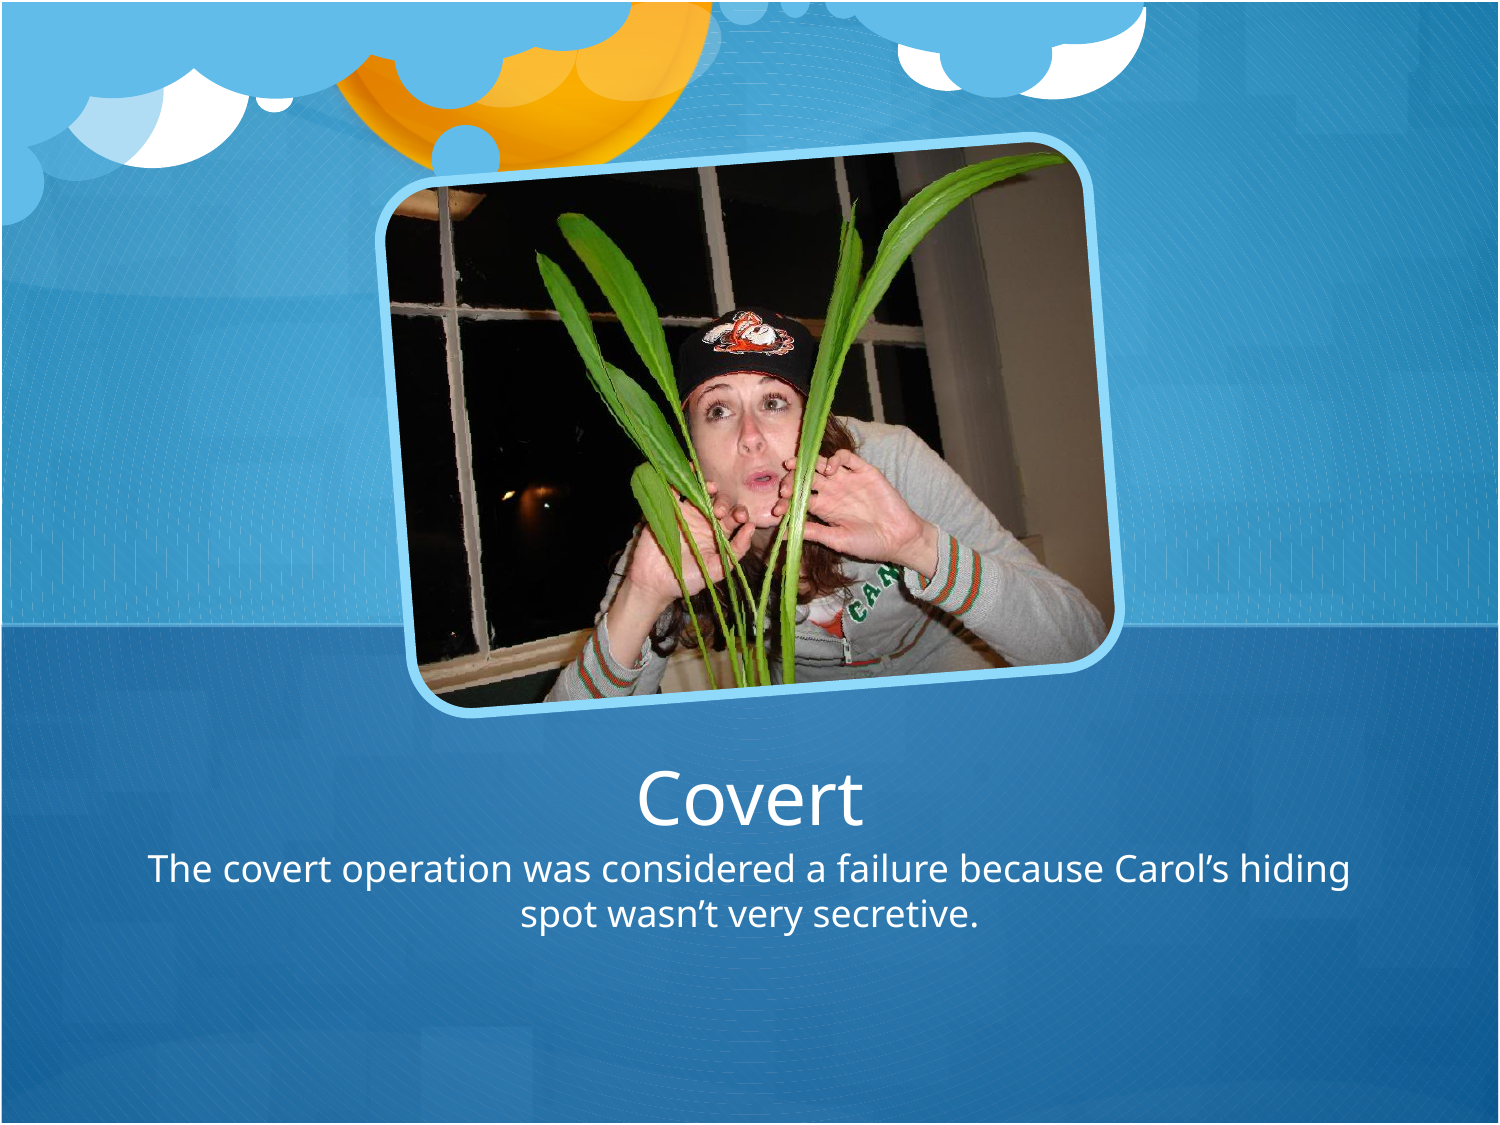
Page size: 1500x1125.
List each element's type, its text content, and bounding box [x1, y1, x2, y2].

title Covert [116, 729, 1383, 848]
picture [2, 2, 1498, 1123]
list The covert operation was considered a failure because Carol’s hiding spot wasn’t very secretive. [116, 848, 1383, 1048]
